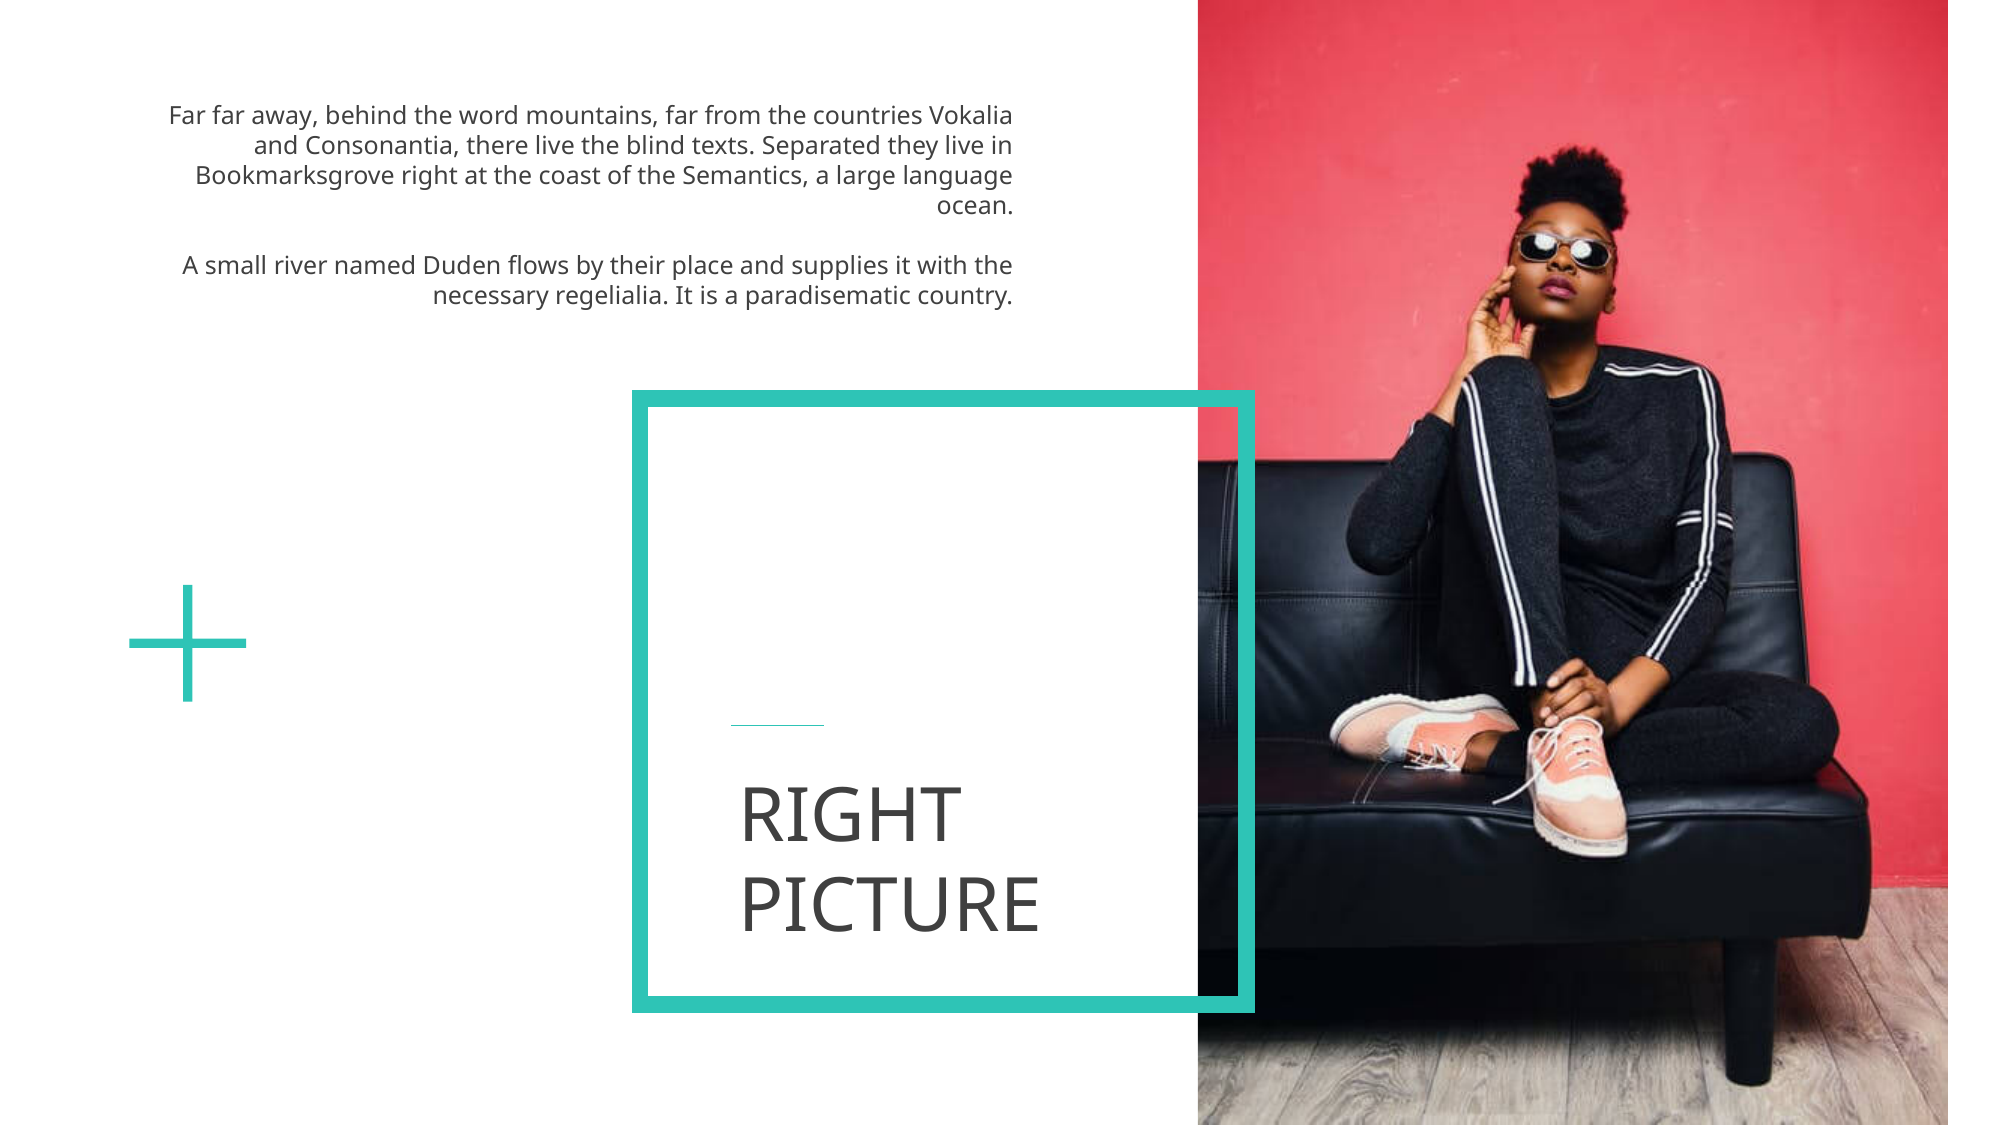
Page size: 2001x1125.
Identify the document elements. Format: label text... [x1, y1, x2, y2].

text_box [639, 397, 1197, 1006]
text_box Far far away, behind the word mountains, far from the countries Vokalia and Consonantia, there live the blind texts. Separated they live in Bookmarksgrove right at the coast of the Semantics, a large language ocean. A small river named Duden flows by their place and supplies it with the necessary regelialia. It is a paradisematic country. [129, 92, 1029, 317]
text_box RIGHT PICTURE [723, 758, 1057, 954]
picture [1197, 0, 1948, 1125]
text_box [128, 584, 247, 703]
